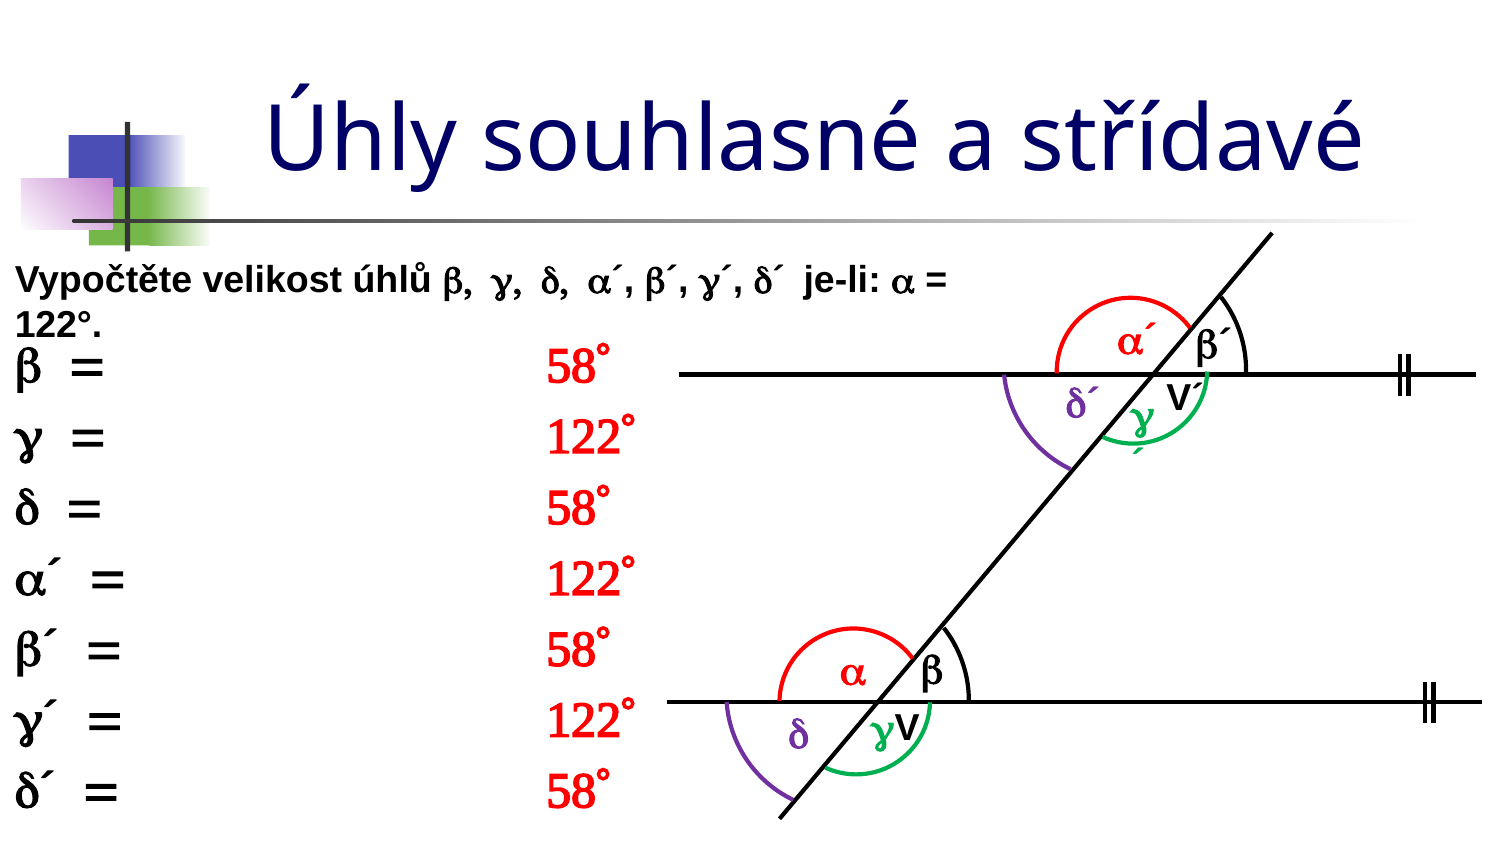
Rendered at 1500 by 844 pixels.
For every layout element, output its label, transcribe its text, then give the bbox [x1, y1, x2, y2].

title Úhly souhlasné a střídavé [129, 79, 1500, 189]
text_box 58° [531, 608, 638, 683]
text_box 58° [531, 466, 638, 537]
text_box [779, 232, 1273, 373]
text_box a´ = [0, 537, 213, 608]
text_box 58° [531, 324, 638, 395]
text_box 122° [531, 537, 674, 613]
text_box b = [0, 324, 213, 395]
text_box b´ = [0, 608, 213, 679]
text_box [727, 711, 774, 789]
text_box Vypočtěte velikost úhlů b, g, d, a´, b´, g´, d´ je-li: a = 122°. [0, 247, 774, 353]
text_box g = [0, 395, 213, 466]
text_box 122° [531, 395, 674, 471]
text_box 122° [531, 679, 674, 754]
text_box d´ = [0, 749, 213, 825]
text_box d = [0, 466, 213, 537]
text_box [779, 382, 1273, 819]
text_box 58° [531, 749, 638, 825]
text_box g´ = [0, 679, 213, 749]
